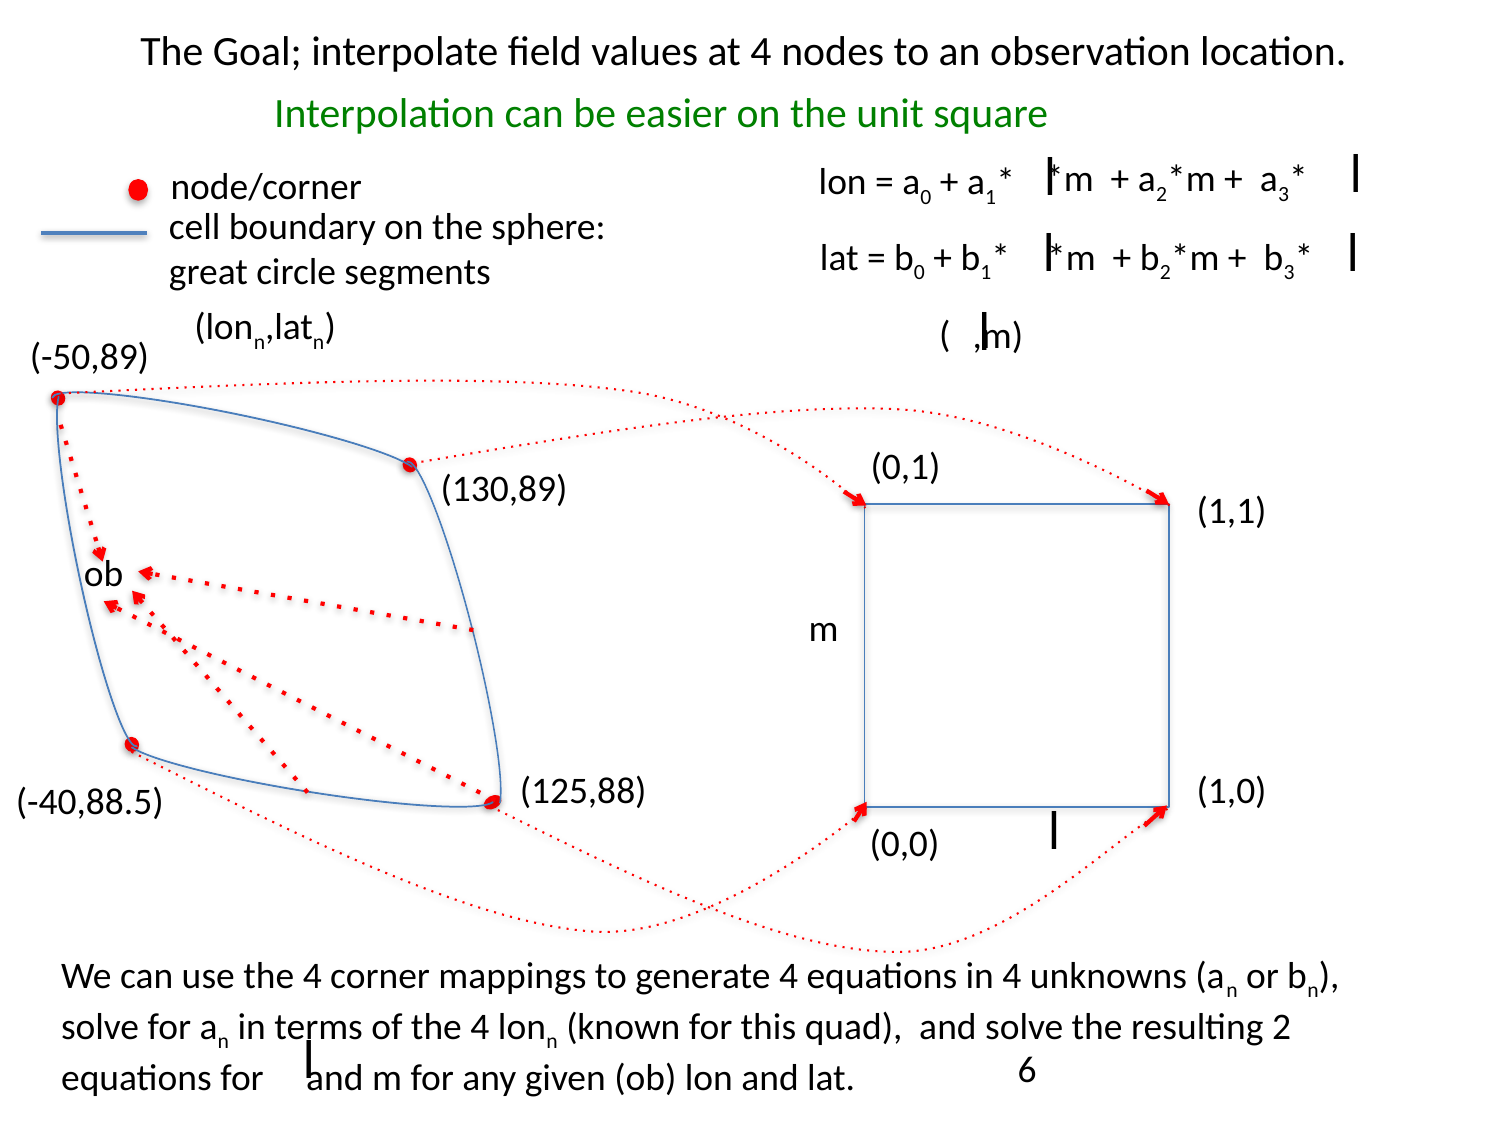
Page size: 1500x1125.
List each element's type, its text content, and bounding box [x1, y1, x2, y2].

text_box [0, 324, 663, 831]
text_box (1,1) [1181, 478, 1282, 538]
text_box Interpolation can be easier on the unit square [259, 78, 1145, 144]
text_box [41, 154, 648, 301]
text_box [800, 134, 1401, 215]
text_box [45, 943, 1373, 1098]
text_box (lonn,latn) [179, 310, 351, 322]
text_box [801, 213, 1397, 290]
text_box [923, 299, 1039, 369]
text_box The Goal; interpolate field values at 4 nodes to an observation location. [125, 16, 1362, 81]
text_box (1,0) [1181, 759, 1282, 819]
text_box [60, 380, 1171, 942]
